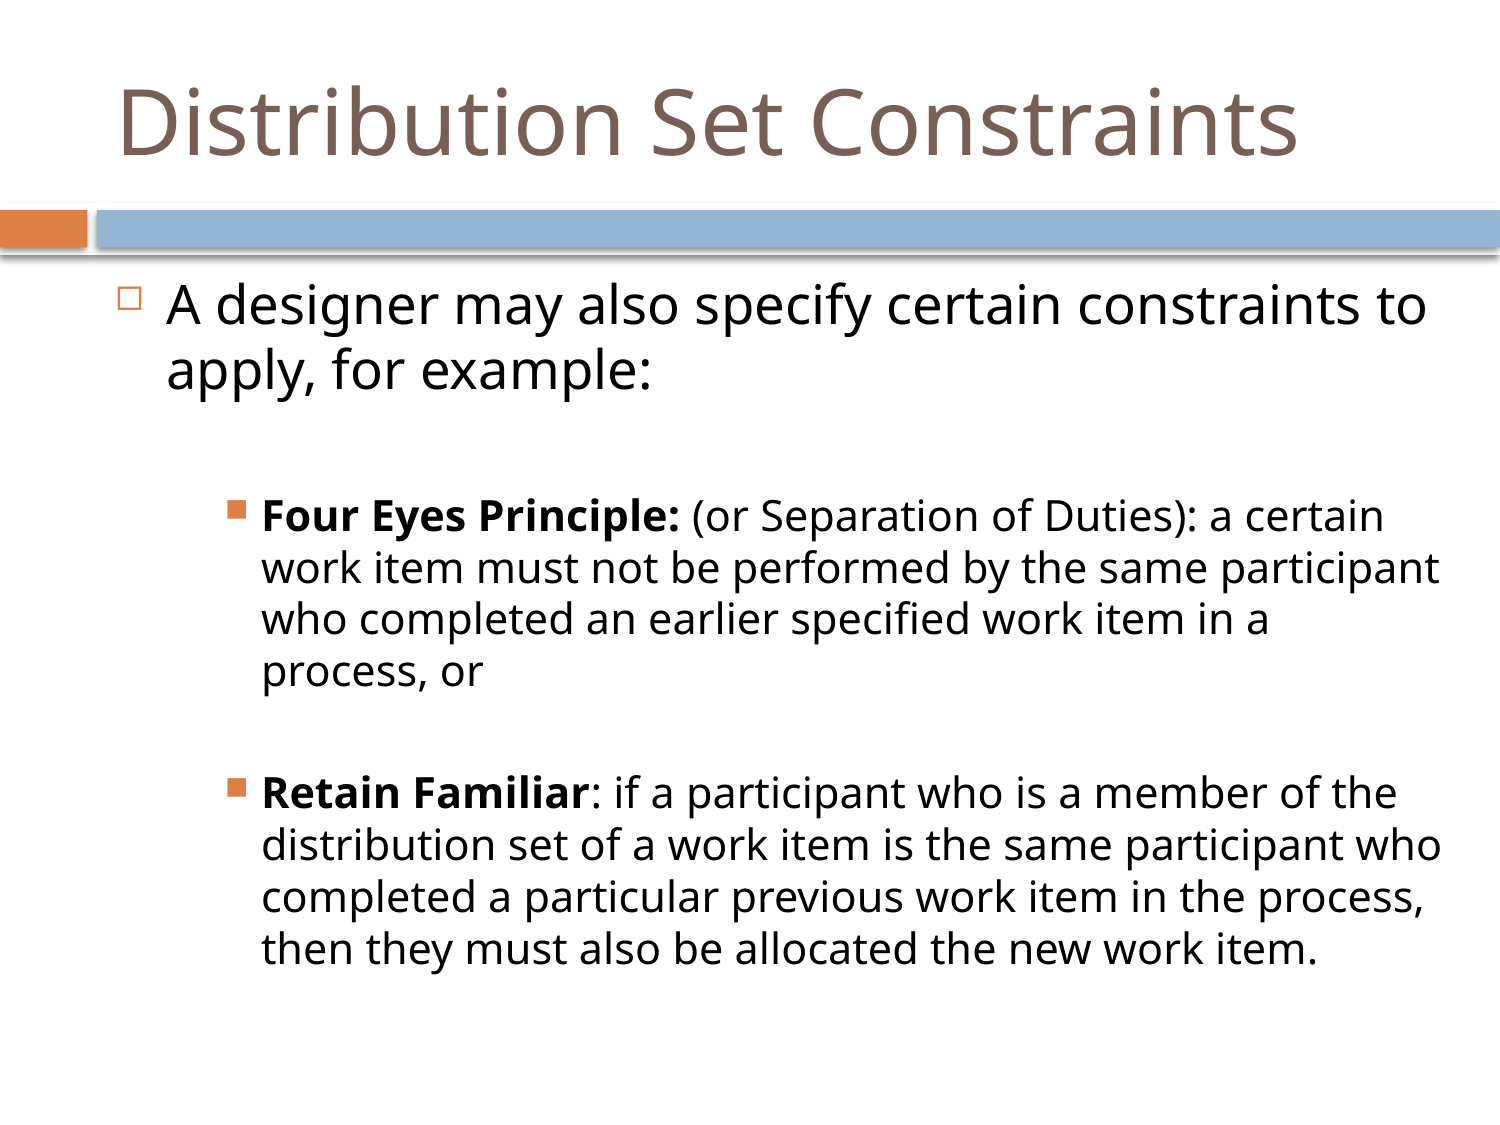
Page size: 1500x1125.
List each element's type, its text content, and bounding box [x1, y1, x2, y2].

list A designer may also specify certain constraints to apply, for example: Four Eyes Principle: (or Separation of Duties): a certain work item must not be performed by the same participant who completed an earlier specified work item in a process, or Retain Familiar: if a participant who is a member of the distribution set of a work item is the same participant who completed a particular previous work item in the process, then they must also be allocated the new work item. [100, 262, 1464, 1000]
title Distribution Set Constraints [100, 37, 1438, 200]
